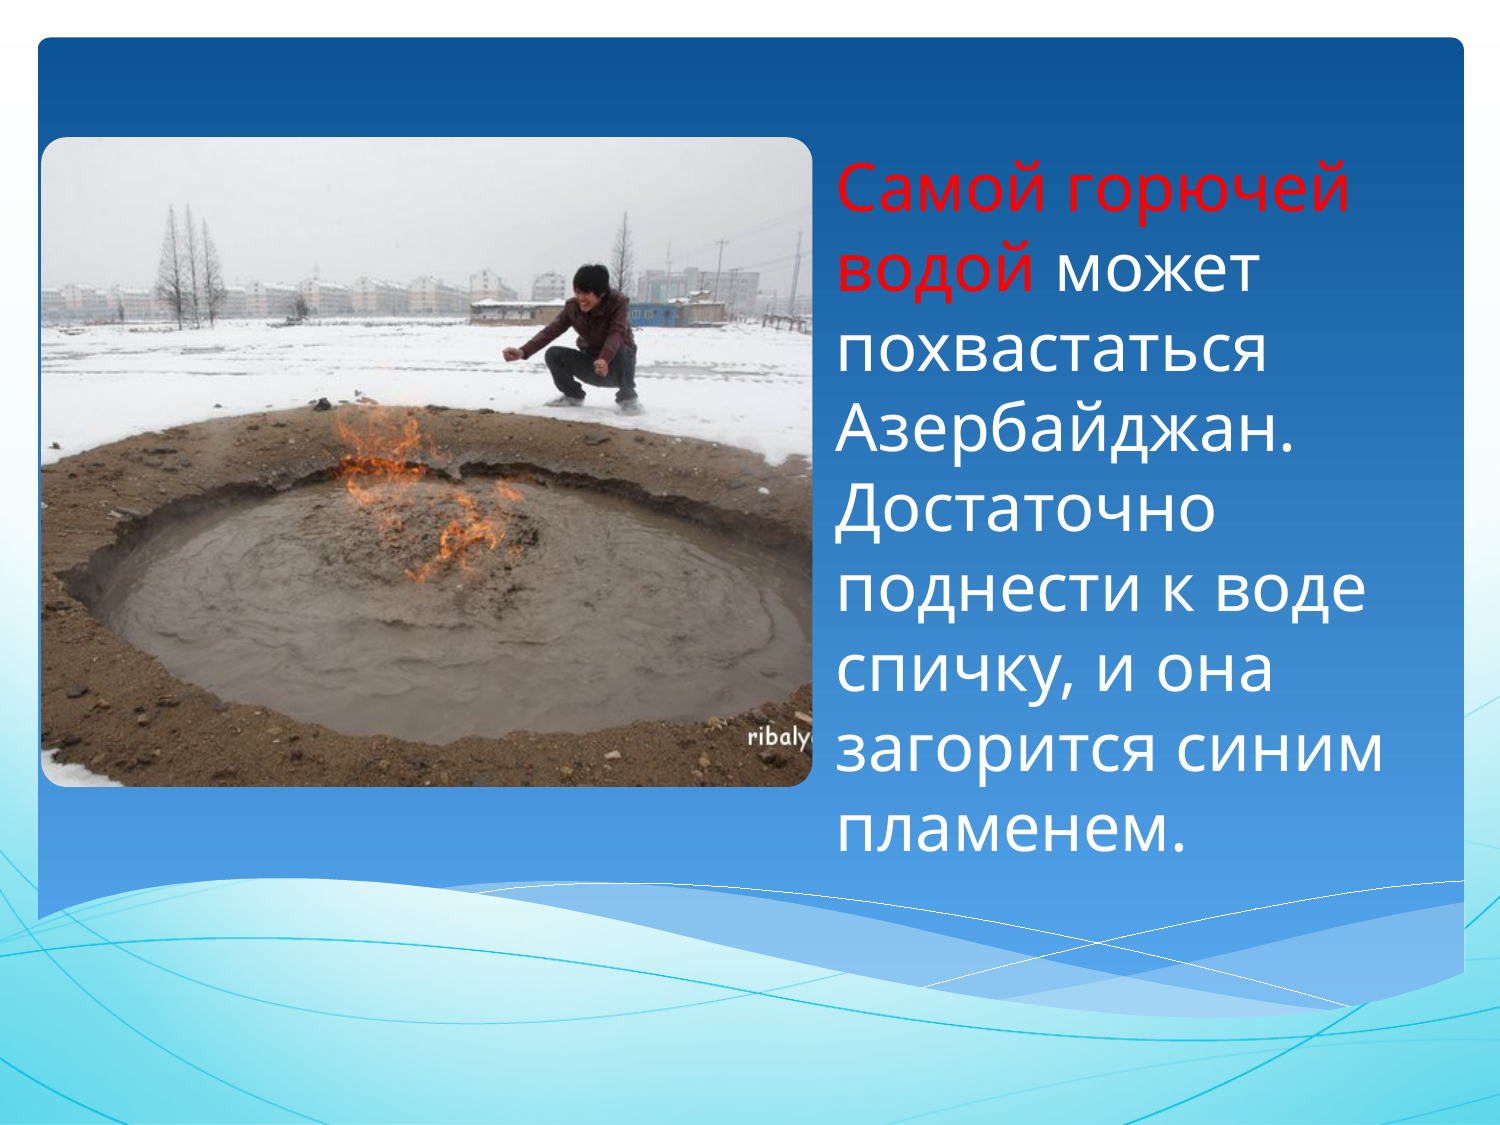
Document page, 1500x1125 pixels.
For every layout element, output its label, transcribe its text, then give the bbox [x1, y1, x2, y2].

list Самой горючей водой может похвастаться Азербайджан. Достаточно поднести к воде спичку, и она загорится синим пламенем. [820, 137, 1425, 855]
picture [40, 136, 813, 788]
